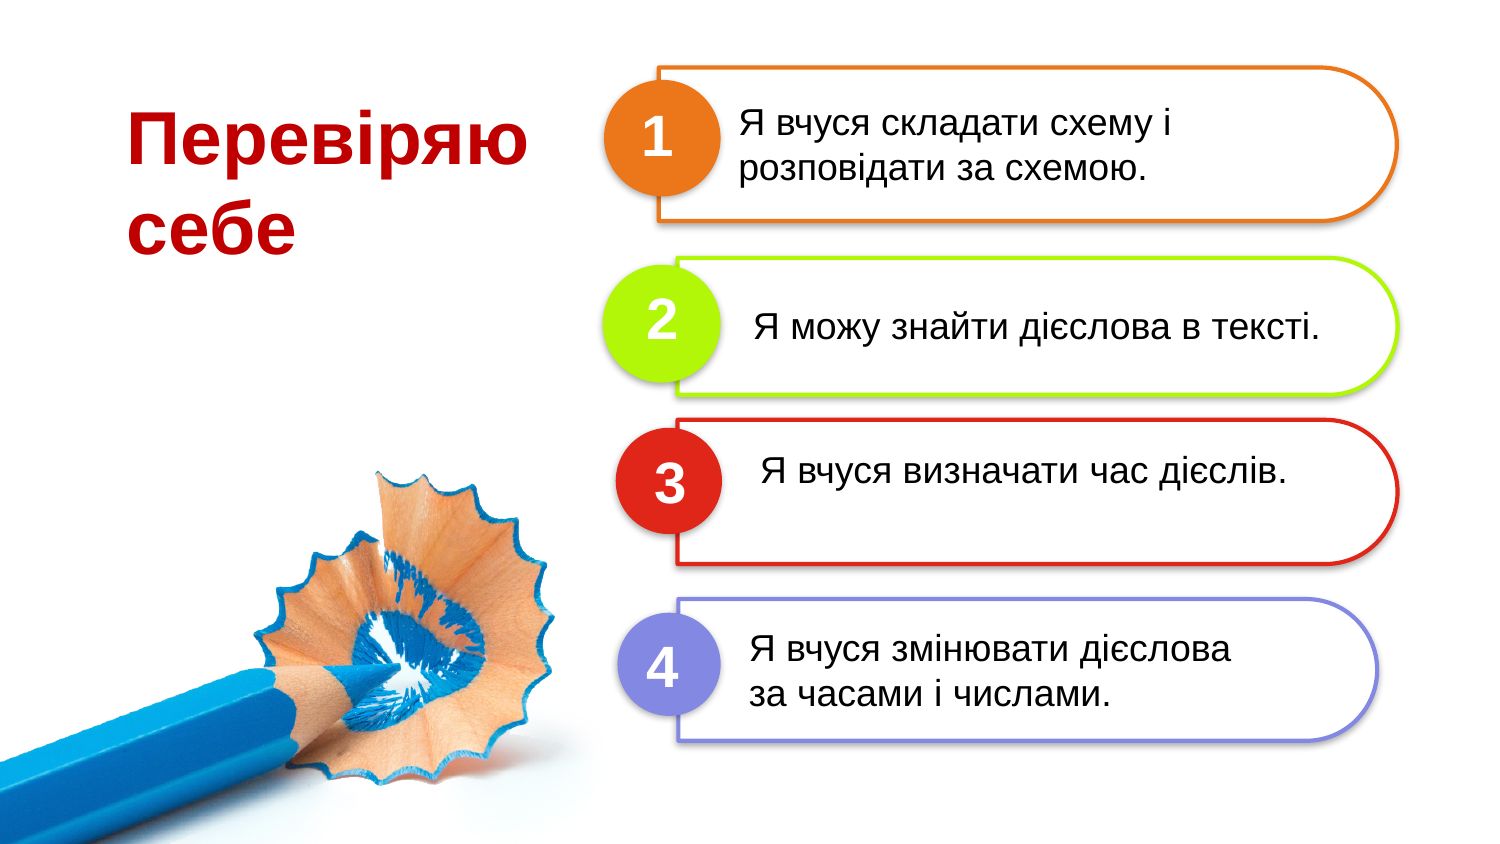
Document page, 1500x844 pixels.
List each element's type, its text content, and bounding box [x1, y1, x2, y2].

text_box [676, 257, 1399, 396]
text_box [677, 598, 1356, 742]
text_box 4 [631, 621, 694, 707]
text_box [638, 611, 722, 717]
text_box [658, 162, 1378, 222]
text_box [658, 66, 1376, 121]
text_box [1394, 121, 1398, 168]
text_box [617, 94, 722, 198]
text_box 3 [639, 437, 702, 523]
picture [0, 469, 636, 844]
list Перевіряю себе [112, 79, 578, 281]
text_box [601, 263, 722, 384]
text_box [616, 628, 631, 701]
text_box [628, 79, 697, 90]
text_box Я вчуся визначати час дієслів. [745, 438, 1357, 499]
text_box [676, 419, 1399, 565]
text_box Я вчуся складати схему і розповідати за схемою. [723, 90, 1394, 196]
text_box [603, 104, 614, 173]
text_box [614, 427, 723, 535]
text_box Я можу знайти дієслова в тексті. [738, 294, 1367, 355]
text_box 2 [631, 273, 694, 359]
text_box Я вчуся змінювати дієслова за часами і числами. [733, 616, 1376, 722]
text_box 1 [614, 90, 702, 176]
